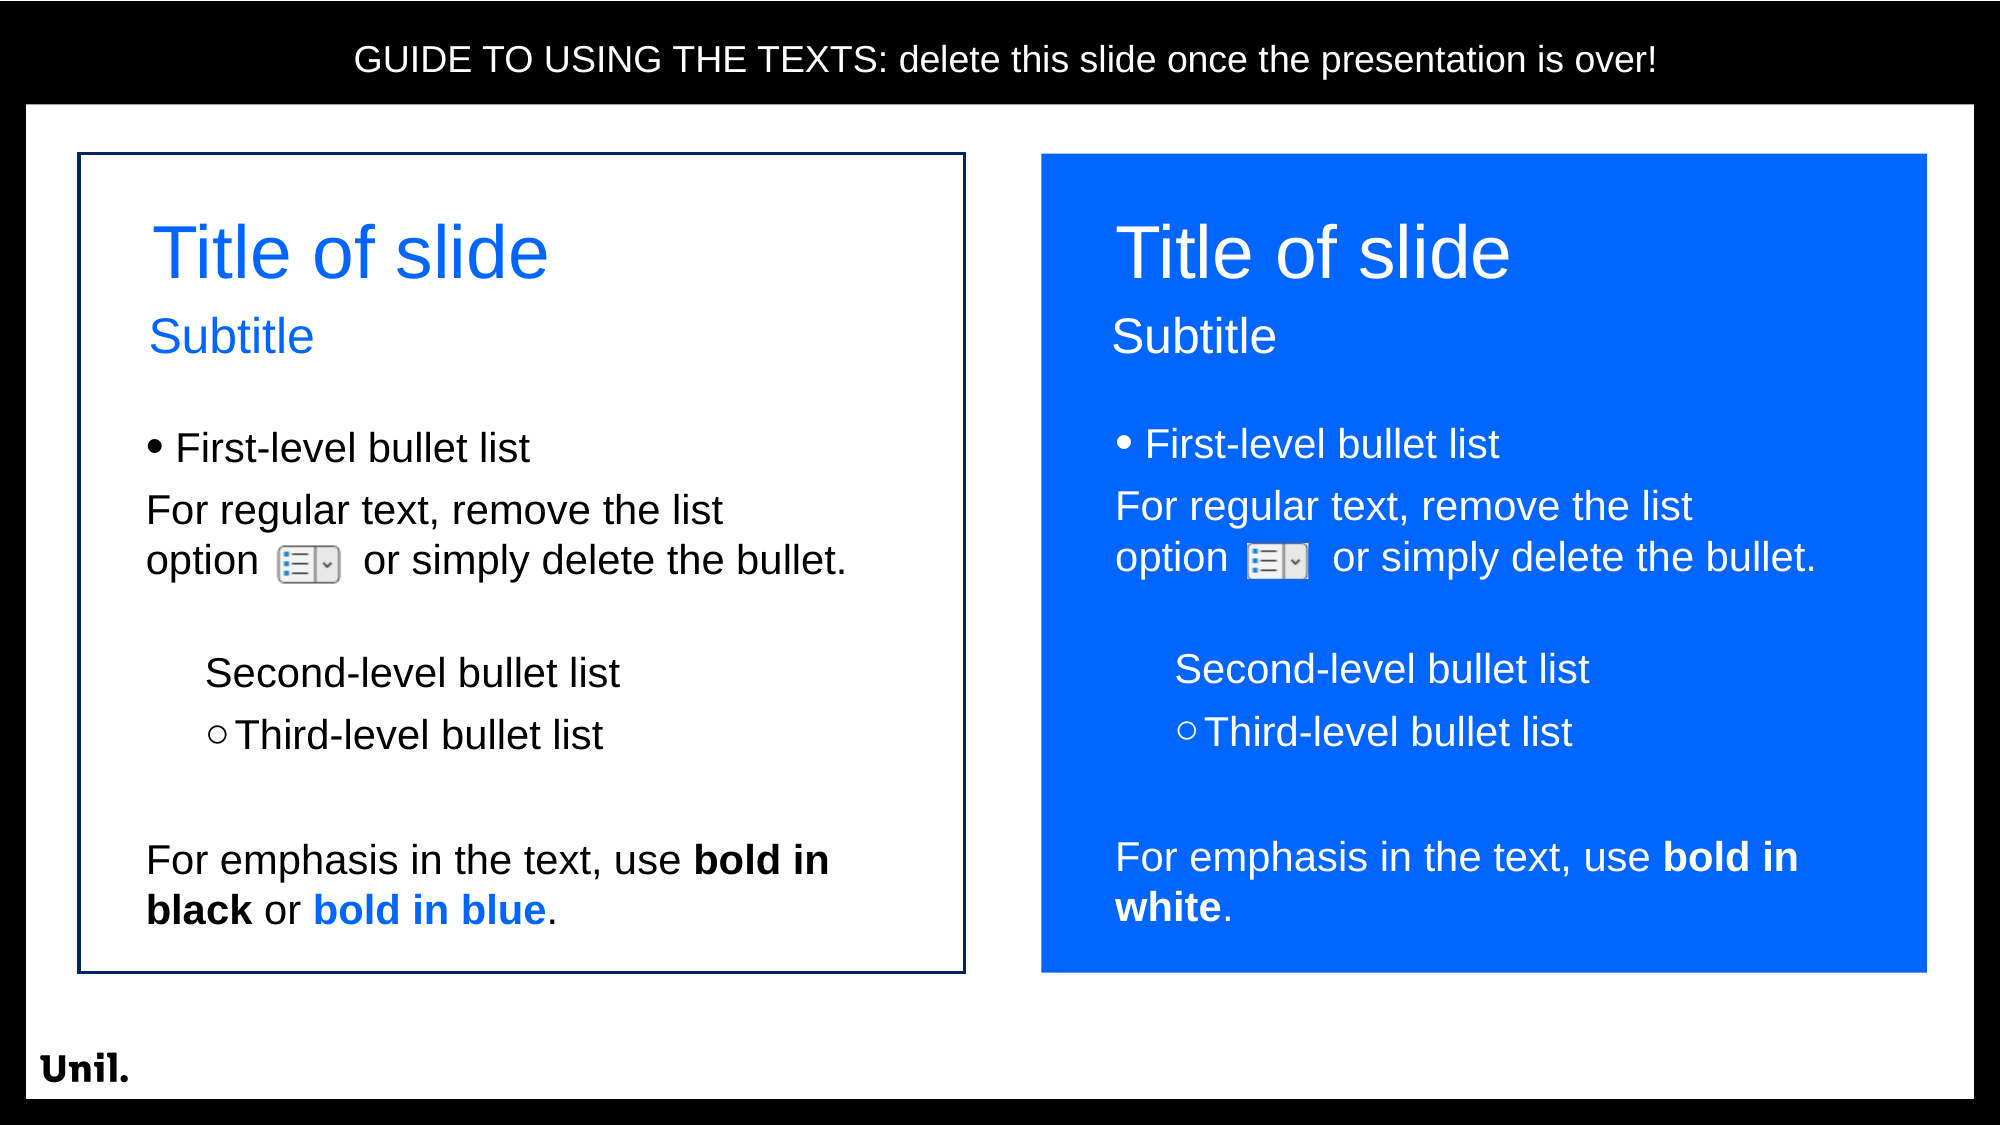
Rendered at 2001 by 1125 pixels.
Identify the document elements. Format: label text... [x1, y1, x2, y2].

text_box [12, 12, 1989, 1114]
text_box First-level bullet list For regular text, remove the list option or simply delete the bullet. Second-level bullet list Third-level bullet list For emphasis in the text, use bold in white. [1100, 409, 1922, 967]
text_box Title of slide [1115, 214, 1732, 309]
text_box Subtitle [1111, 309, 1794, 363]
text_box [77, 152, 966, 974]
text_box GUIDE TO USING THE TEXTS: delete this slide once the presentation is over! [25, 11, 1988, 105]
text_box [1040, 152, 1928, 974]
picture [266, 532, 346, 595]
picture [1246, 543, 1309, 580]
